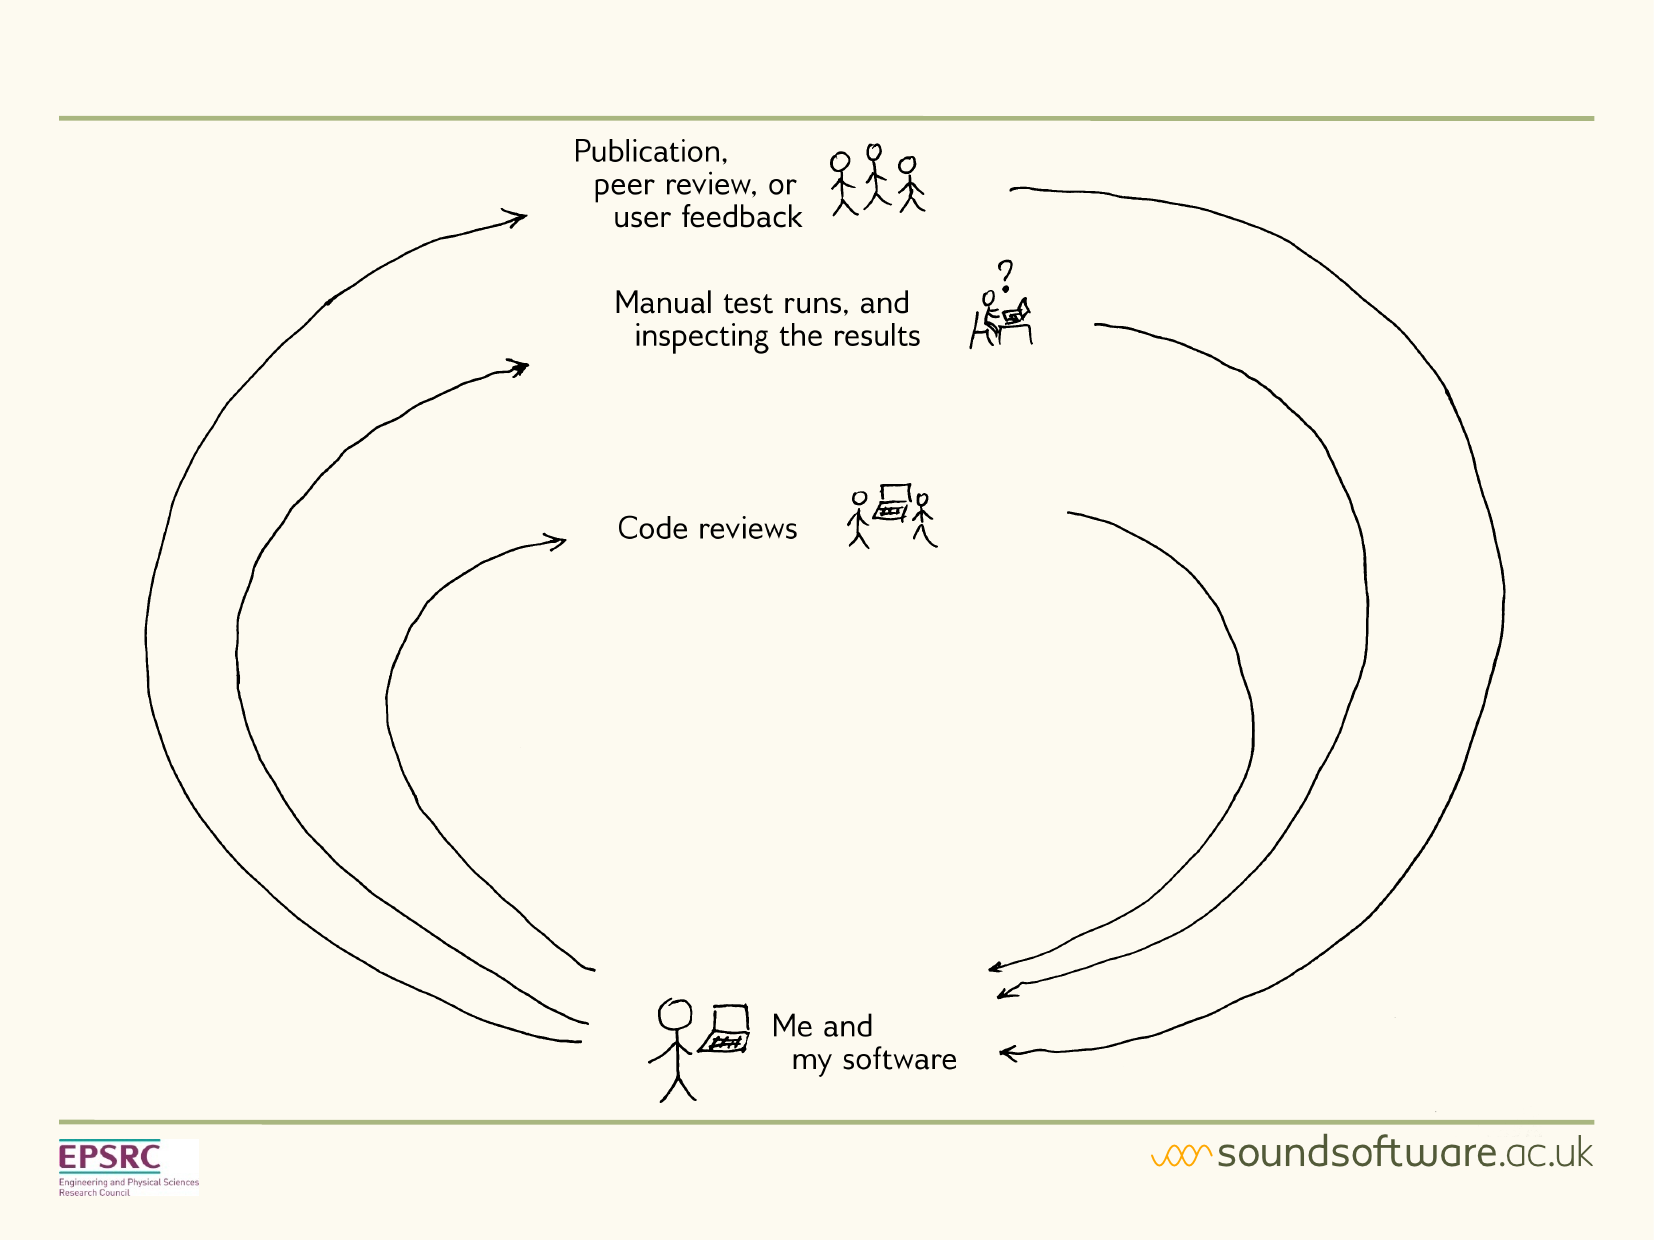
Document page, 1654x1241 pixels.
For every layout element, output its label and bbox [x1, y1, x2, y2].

picture [109, 118, 1593, 1167]
picture [59, 1139, 199, 1196]
